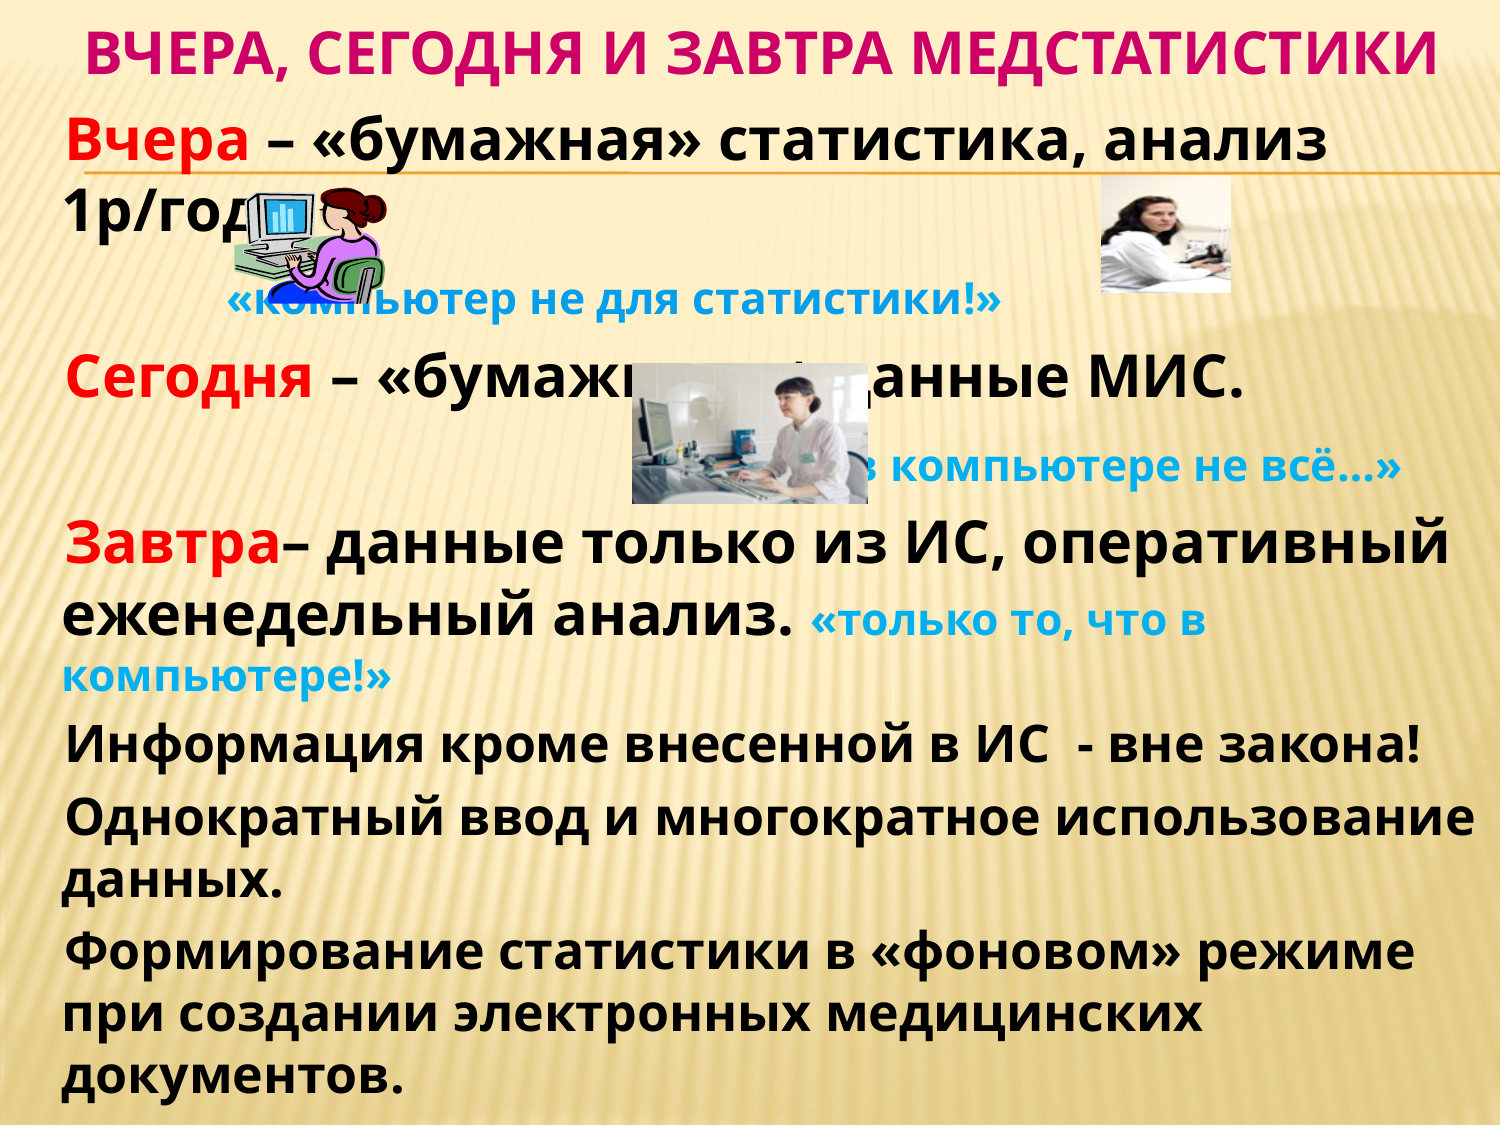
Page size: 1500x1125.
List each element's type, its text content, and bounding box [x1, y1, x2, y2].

list Вчера – «бумажная» статистика, анализ 1р/год. «компьютер не для статистики!» Сегодня – «бумажная» + данные МИС. «в компьютере не всё…» Завтра– данные только из ИС, оперативный еженедельный анализ. «только то, что в компьютере!» Информация кроме внесенной в ИС - вне закона! Однократный ввод и многократное использование данных. Формирование статистики в «фоновом» режиме при создании электронных медицинских документов. [46, 93, 1500, 1125]
title вчера, сегодня и завтра медстатистики [24, 0, 1500, 103]
picture [234, 187, 387, 305]
picture [1101, 175, 1231, 294]
picture [632, 362, 868, 505]
